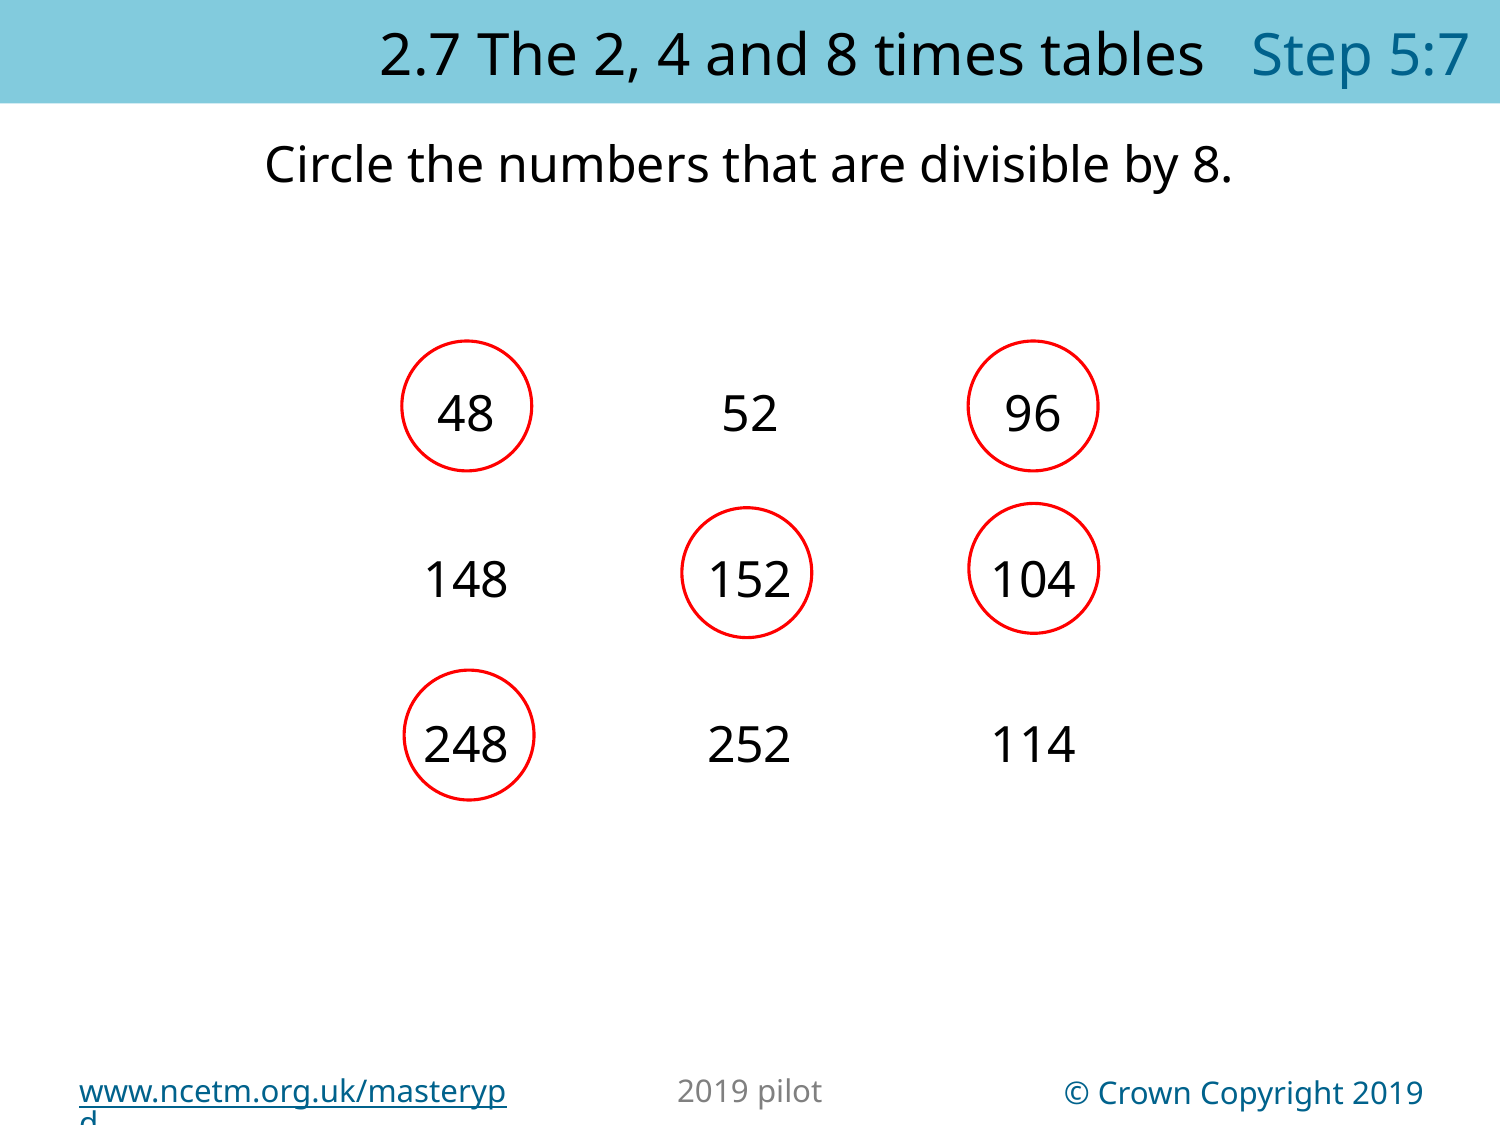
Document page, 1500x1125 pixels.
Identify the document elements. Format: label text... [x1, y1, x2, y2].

table_header 48 [325, 374, 608, 539]
table_header 52 [608, 374, 892, 539]
text_box [401, 340, 532, 471]
text_box [968, 340, 1099, 471]
text_box [968, 503, 1099, 634]
table_cell 114 [892, 704, 1175, 870]
text_box [404, 670, 535, 801]
text_box Circle the numbers that are divisible by 8. [94, 125, 1406, 201]
list 2.7 The 2, 4 and 8 times tables Step 5:7 [0, 0, 1500, 104]
table_cell 148 [325, 539, 608, 704]
table_cell 104 [892, 539, 1175, 704]
table_cell 248 [325, 704, 608, 870]
text_box [681, 507, 812, 638]
table_cell 152 [608, 539, 892, 704]
table_header 96 [892, 374, 1175, 539]
table_cell 252 [608, 704, 892, 870]
